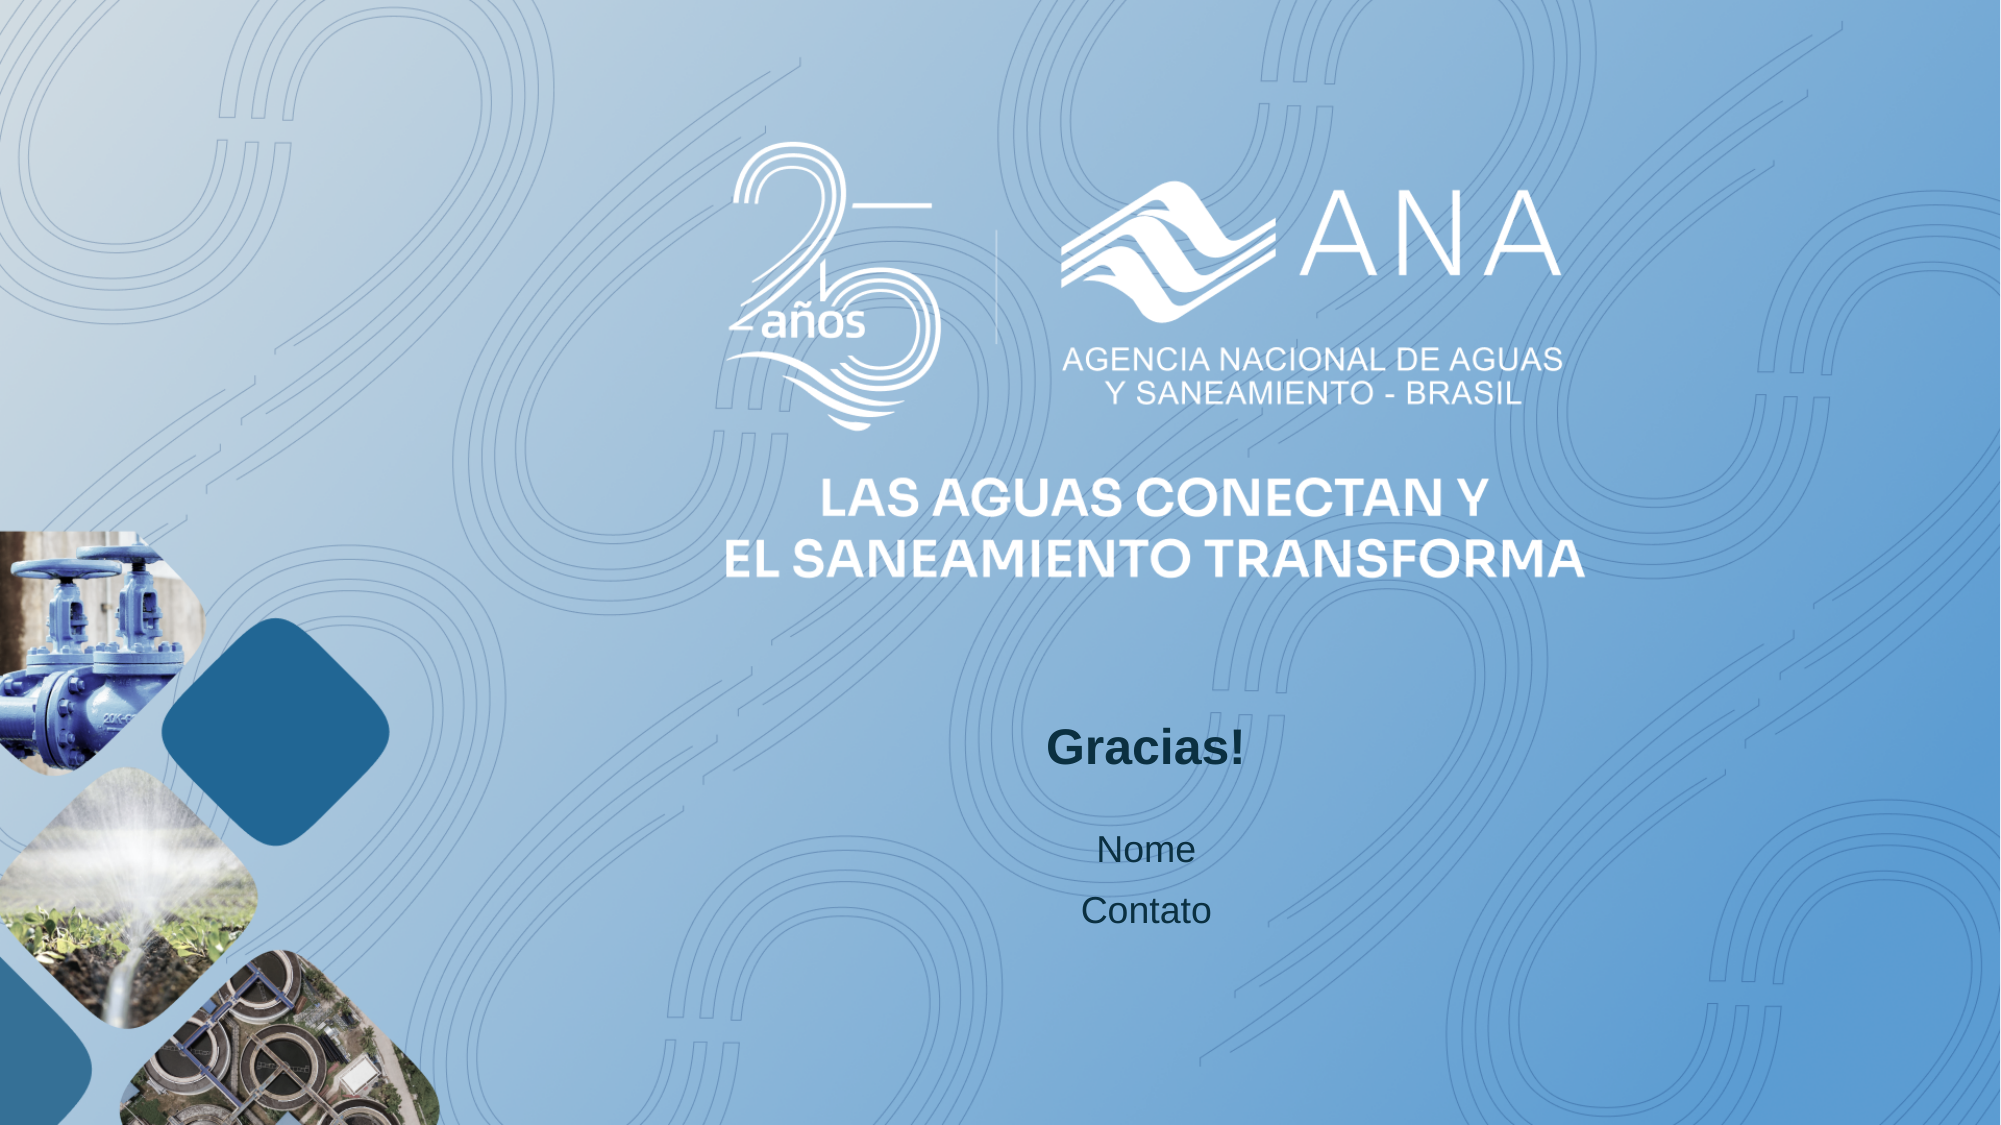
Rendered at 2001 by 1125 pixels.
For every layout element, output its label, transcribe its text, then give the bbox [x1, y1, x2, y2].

subtitle Nome Contato [722, 822, 1570, 959]
title Gracias! [722, 708, 1570, 783]
picture [0, 0, 2001, 1125]
